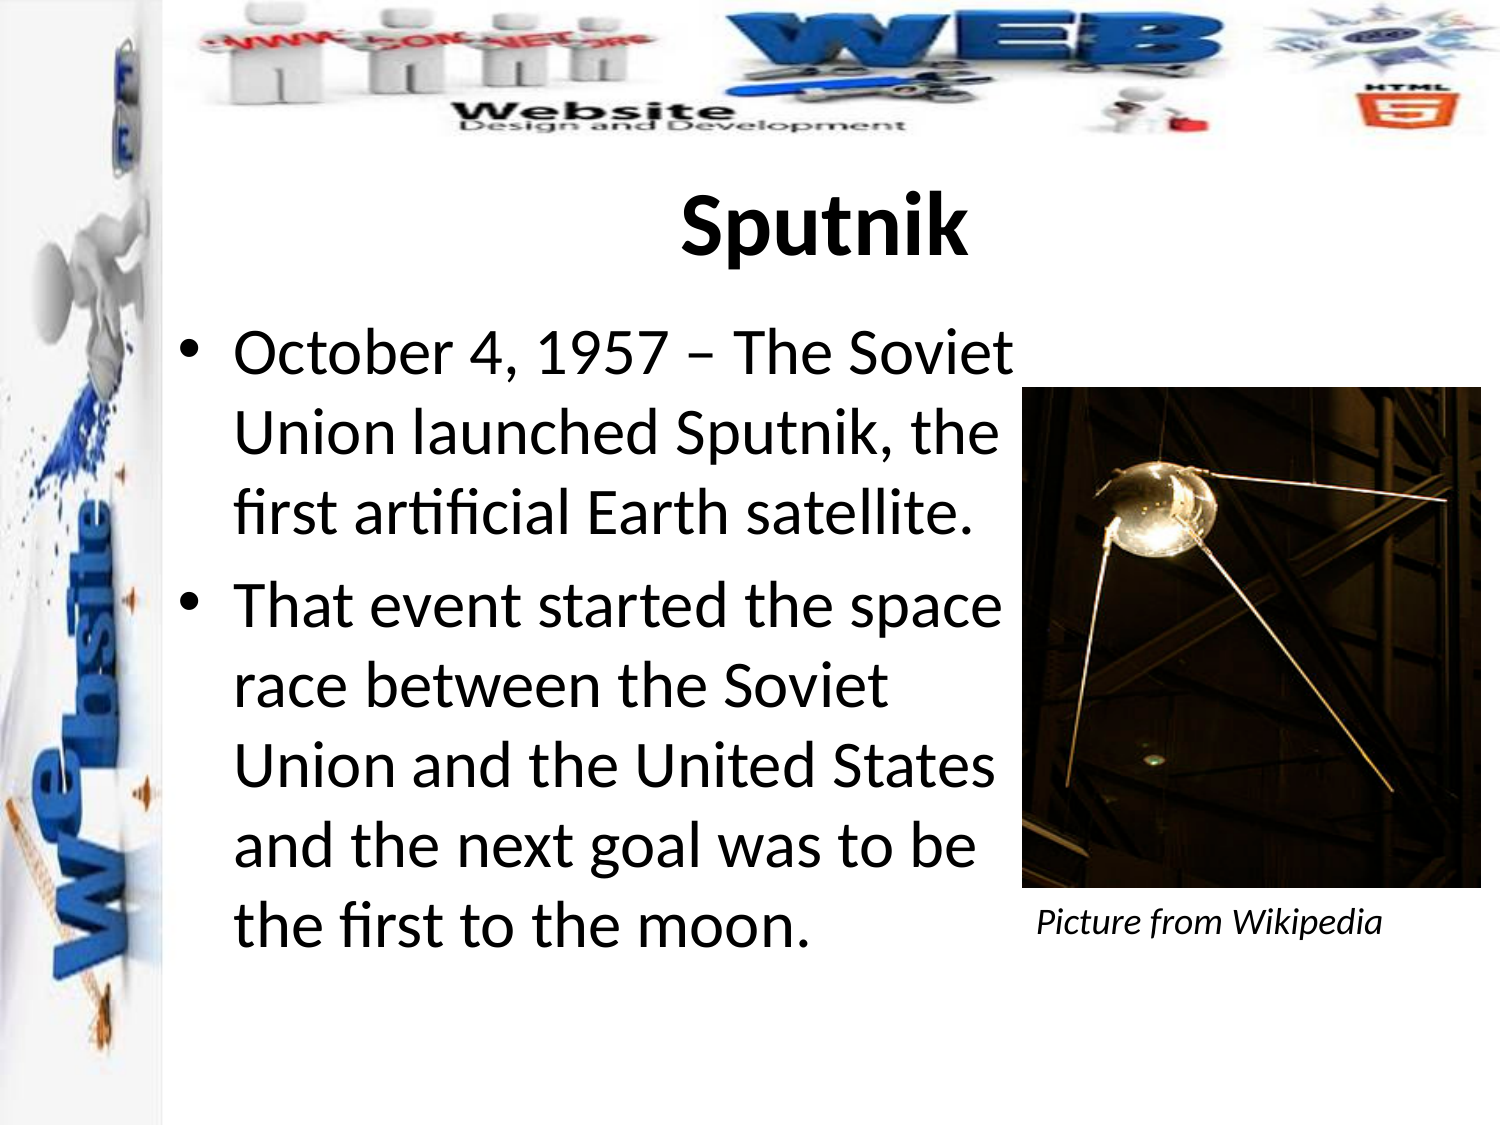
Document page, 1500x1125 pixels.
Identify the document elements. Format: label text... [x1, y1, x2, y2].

picture [0, 0, 1500, 1125]
list October 4, 1957 – The Soviet Union launched Sputnik, the first artificial Earth satellite. That event started the space race between the Soviet Union and the United States and the next goal was to be the first to the moon. [162, 299, 1038, 1125]
text_box Picture from Wikipedia [1021, 896, 1479, 950]
title Sputnik [150, 149, 1500, 288]
